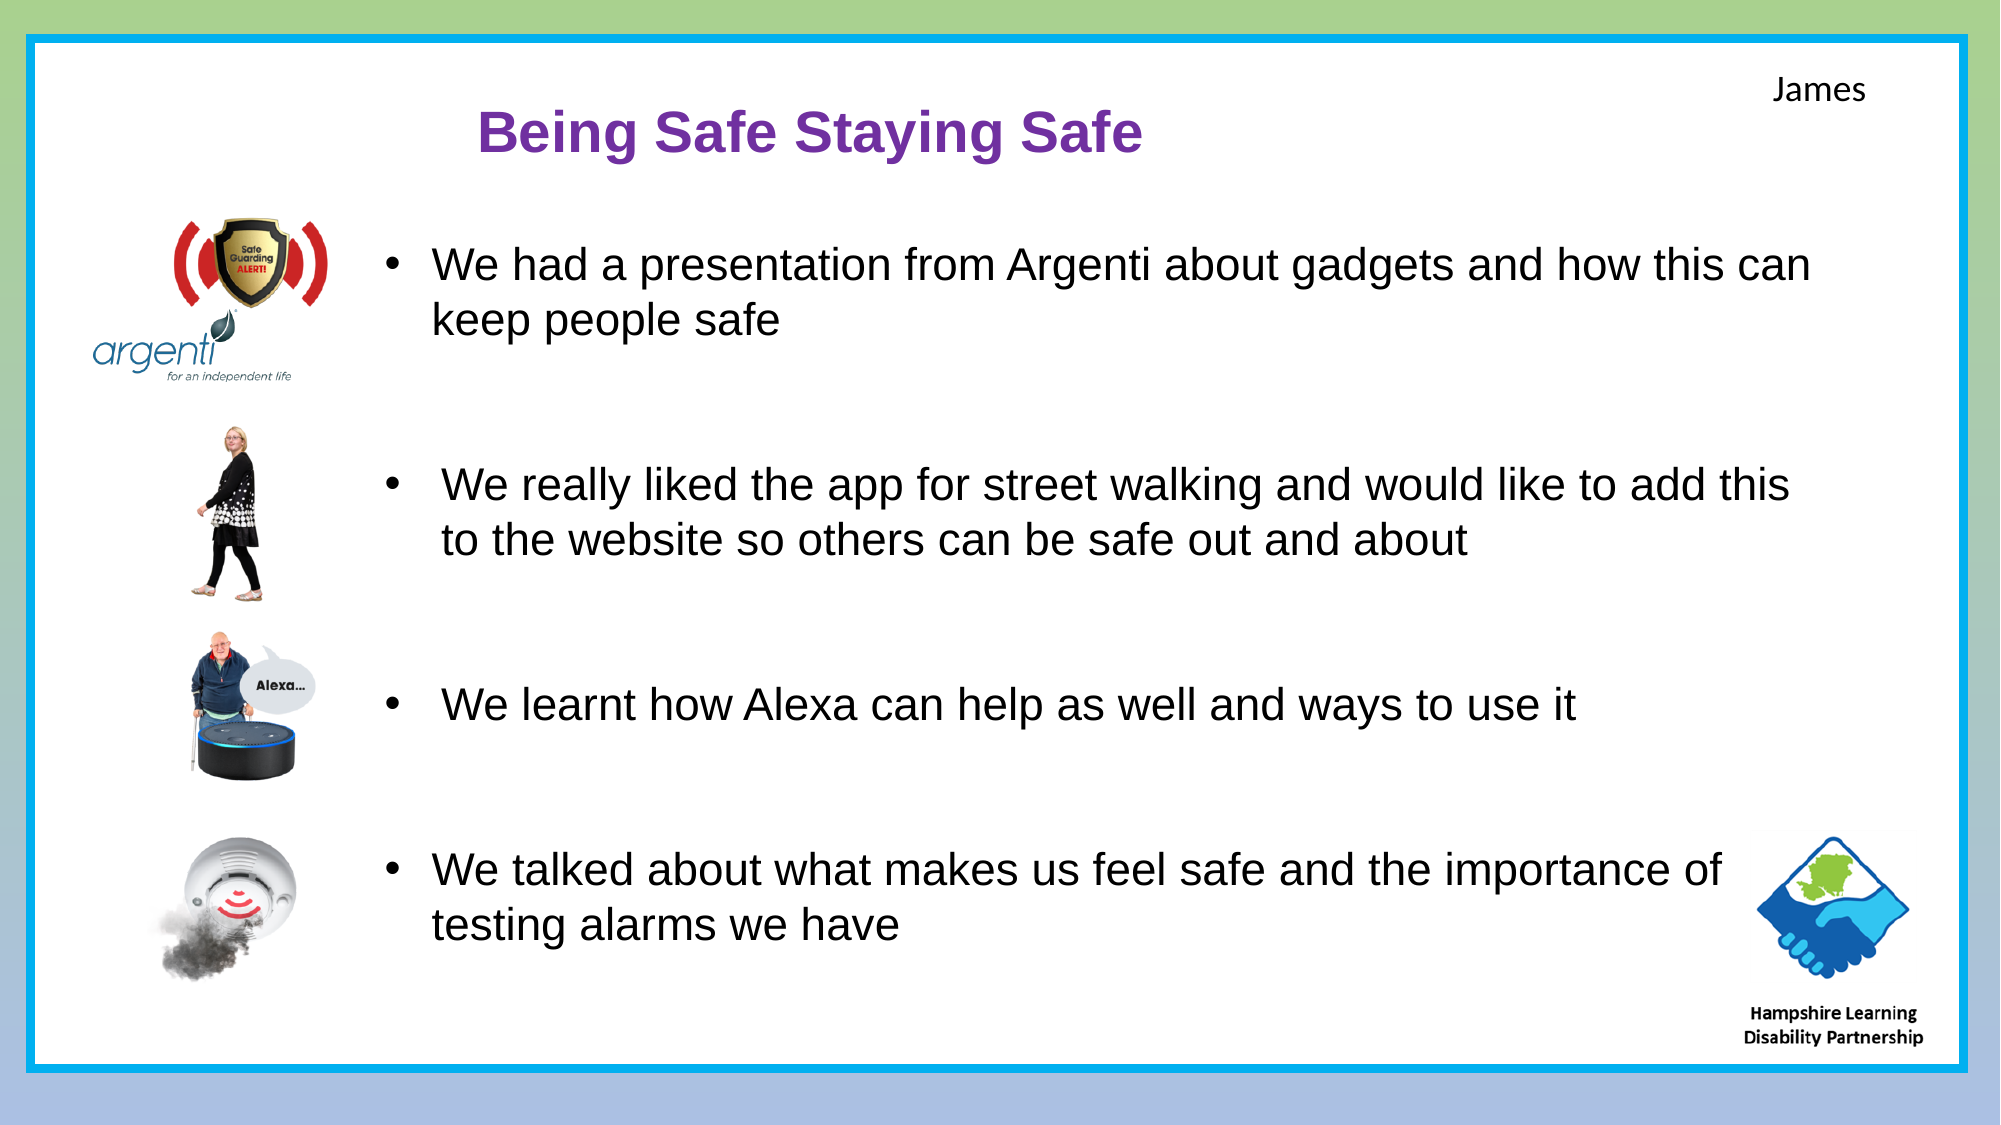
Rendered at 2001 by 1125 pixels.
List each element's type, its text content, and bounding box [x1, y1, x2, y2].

picture [147, 830, 304, 987]
text_box [29, 38, 1965, 1070]
text_box James [1758, 56, 1991, 117]
text_box We had a presentation from Argenti about gadgets and how this can keep people safe We really liked the app for street walking and would like to add this to the website so others can be safe out and about We learnt how Alexa can help as well and ways to use it We talked about what makes us feel safe and the importance of testing alarms we have [369, 172, 1841, 1013]
text_box Being Safe Staying Safe [413, 86, 1946, 172]
picture [166, 627, 323, 784]
picture [137, 423, 318, 604]
picture [1703, 830, 1958, 1061]
picture [93, 183, 331, 382]
